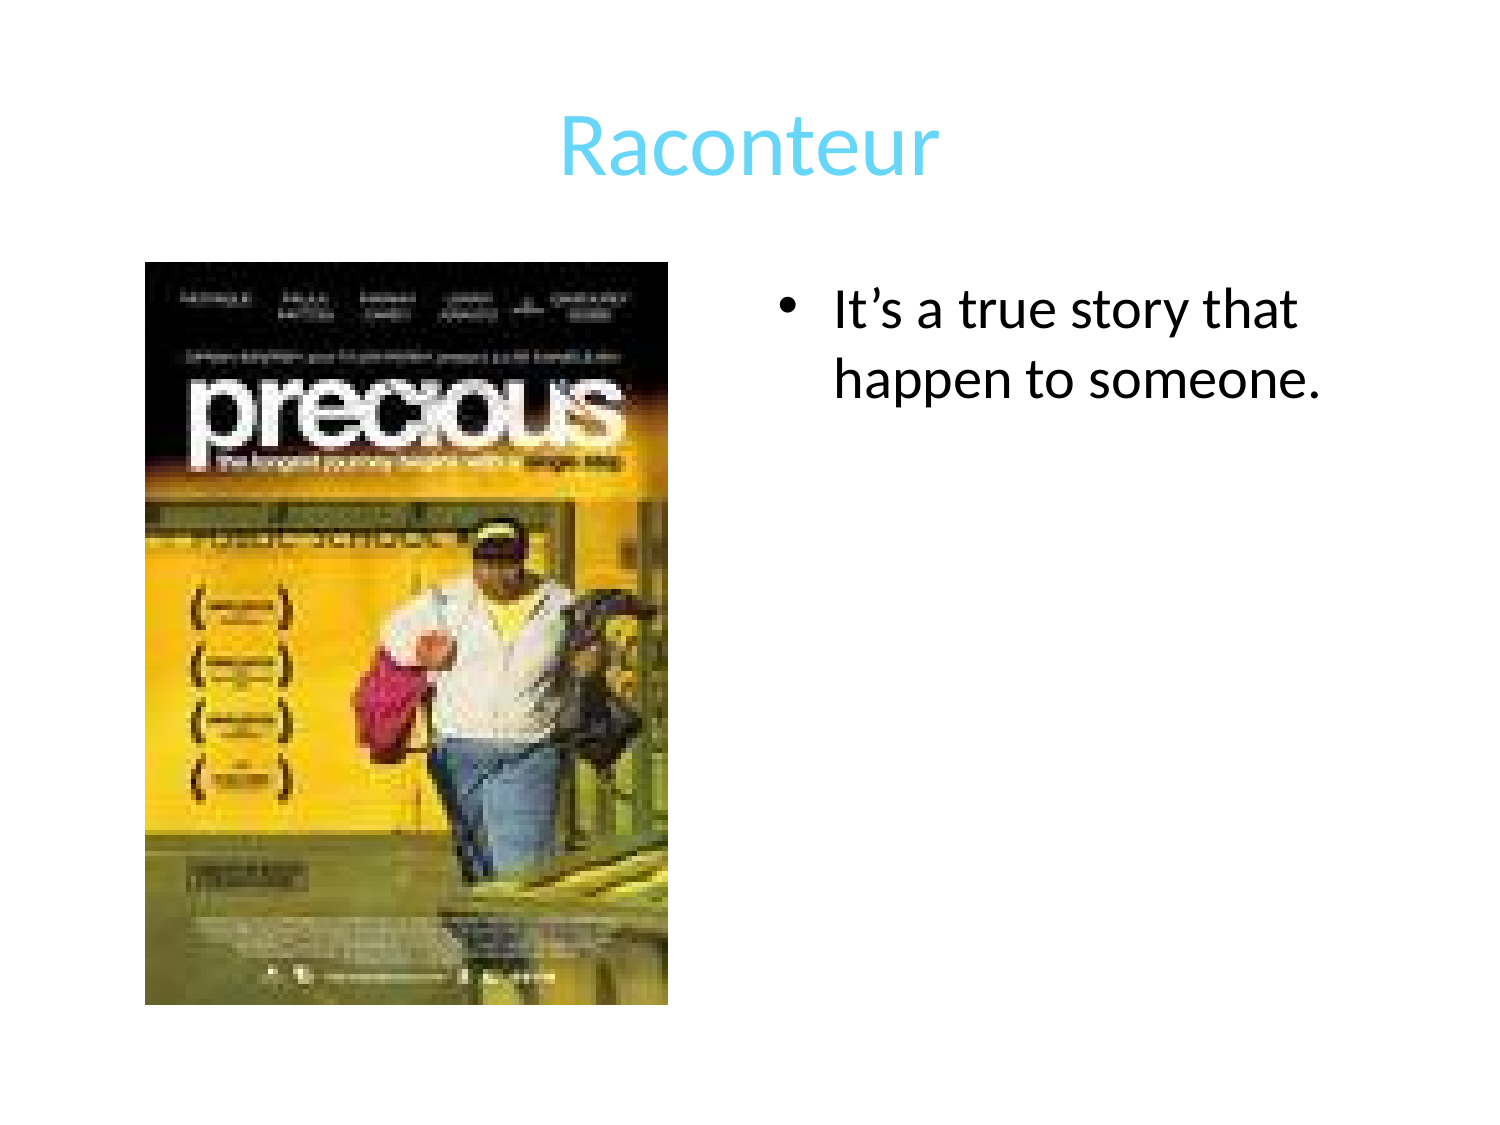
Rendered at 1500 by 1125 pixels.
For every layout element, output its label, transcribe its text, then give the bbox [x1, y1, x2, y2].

title Raconteur [75, 45, 1425, 233]
list It’s a true story that happen to someone. [762, 262, 1425, 1005]
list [74, 262, 738, 1006]
